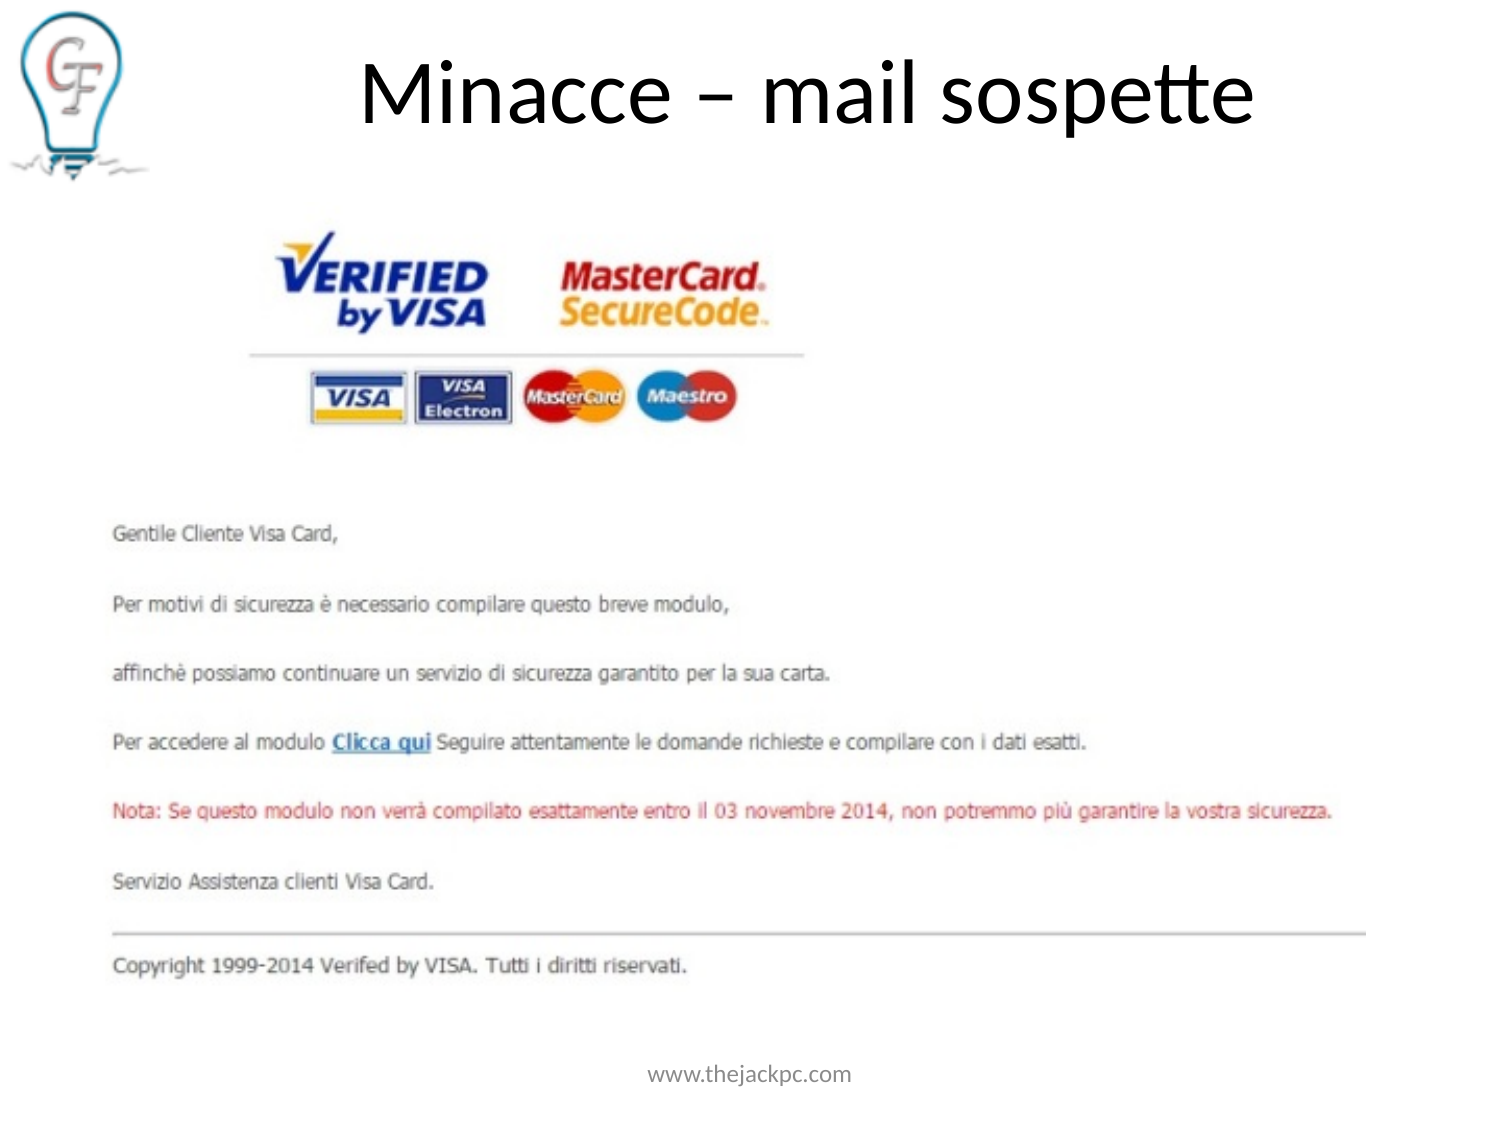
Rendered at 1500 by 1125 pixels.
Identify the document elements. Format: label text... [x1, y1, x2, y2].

footer www.thejackpc.com [512, 1042, 988, 1103]
picture [0, 0, 1366, 992]
title Minacce – mail sospette [170, 13, 1446, 160]
